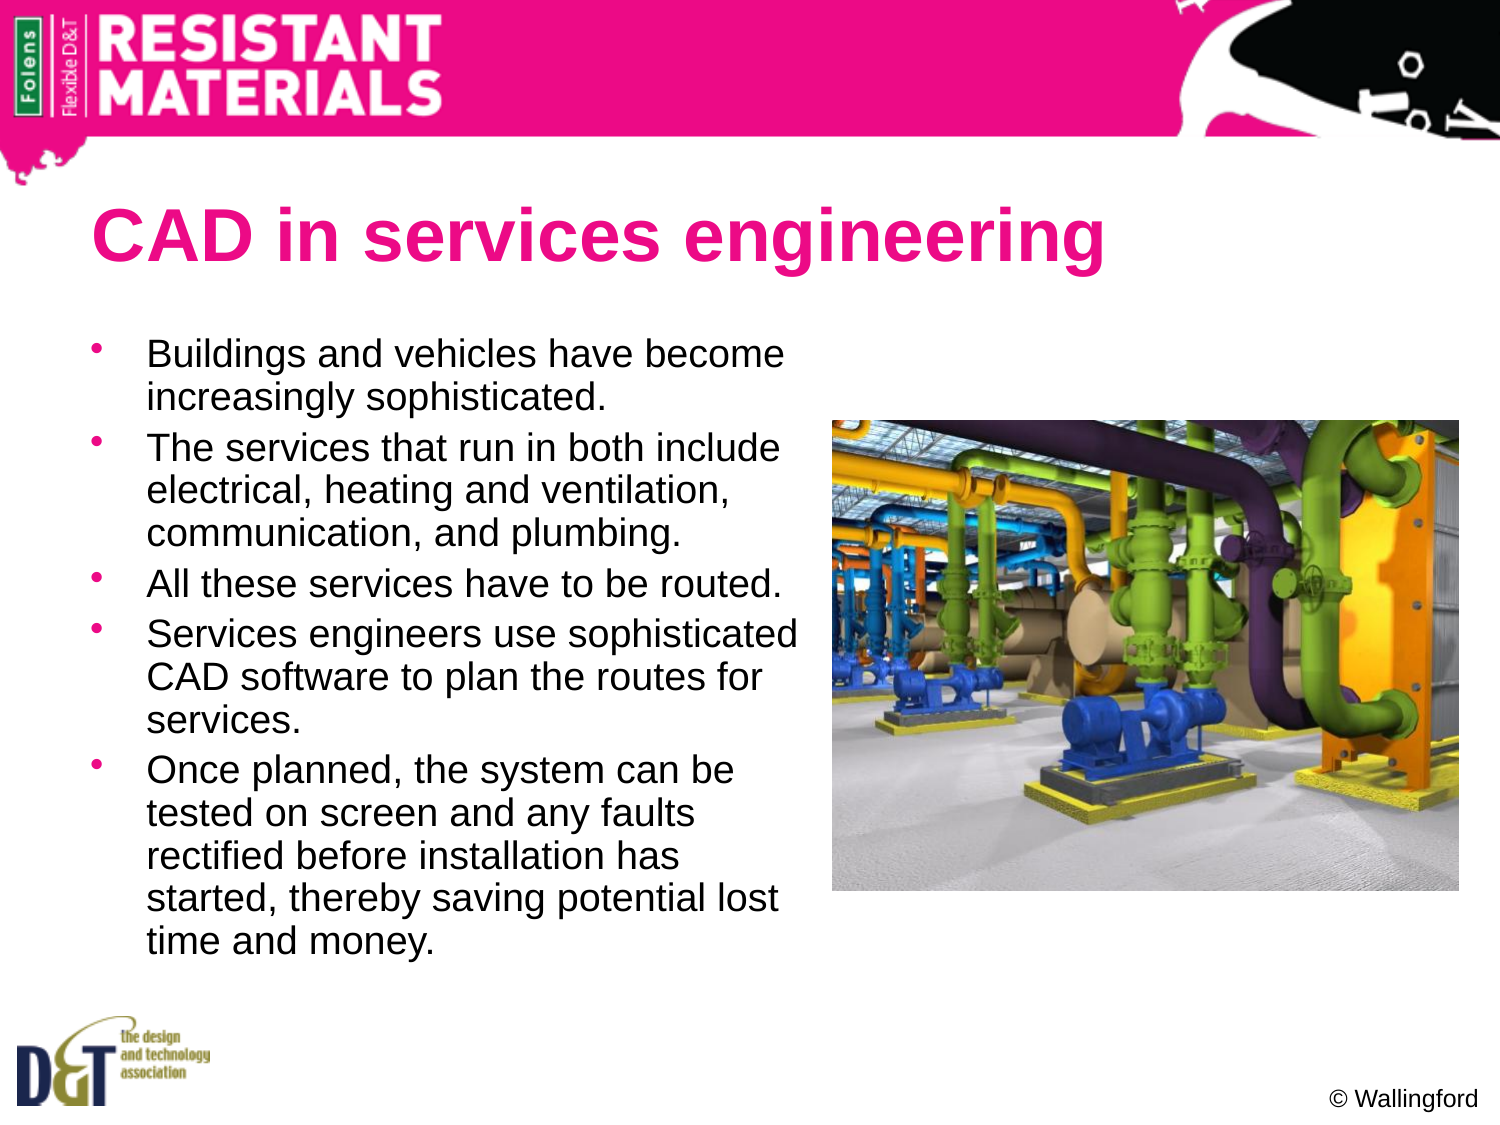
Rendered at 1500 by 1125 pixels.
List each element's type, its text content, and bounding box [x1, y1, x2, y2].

picture [0, 0, 1500, 1125]
list Buildings and vehicles have become increasingly sophisticated. The services that run in both include electrical, heating and ventilation, communication, and plumbing. All these services have to be routed. Services engineers use sophisticated CAD software to plan the routes for services. Once planned, the system can be tested on screen and any faults rectified before installation has started, thereby saving potential lost time and money. [75, 326, 821, 1005]
title CAD in services engineering [76, 160, 1427, 301]
text_box © Wallingford [1257, 1074, 1495, 1125]
